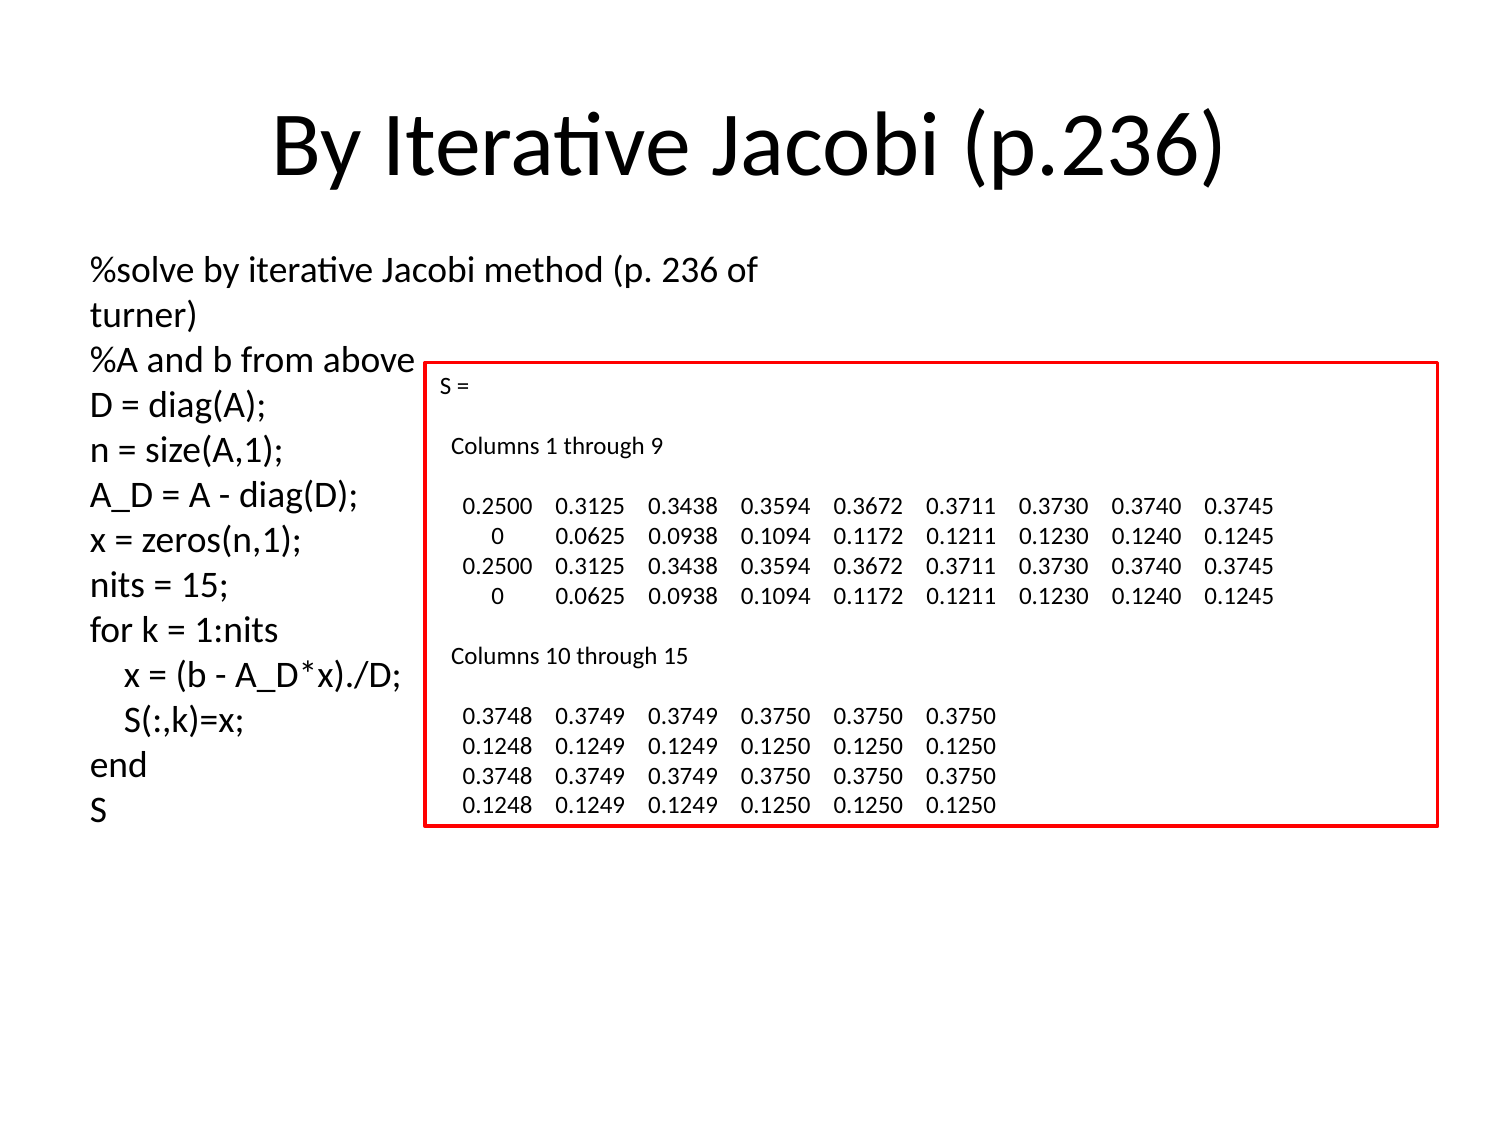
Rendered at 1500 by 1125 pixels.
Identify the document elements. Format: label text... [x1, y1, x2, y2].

text_box S = Columns 1 through 9 0.2500 0.3125 0.3438 0.3594 0.3672 0.3711 0.3730 0.3740 0.3745 0 0.0625 0.0938 0.1094 0.1172 0.1211 0.1230 0.1240 0.1245 0.2500 0.3125 0.3438 0.3594 0.3672 0.3711 0.3730 0.3740 0.3745 0 0.0625 0.0938 0.1094 0.1172 0.1211 0.1230 0.1240 0.1245 Columns 10 through 15 0.3748 0.3749 0.3749 0.3750 0.3750 0.3750 0.1248 0.1249 0.1249 0.1250 0.1250 0.1250 0.3748 0.3749 0.3749 0.3750 0.3750 0.3750 0.1248 0.1249 0.1249 0.1250 0.1250 0.1250 [425, 362, 1438, 827]
title By Iterative Jacobi (p.236) [75, 45, 1425, 233]
text_box %solve by iterative Jacobi method (p. 236 of turner) %A and b from above D = diag(A); n = size(A,1); A_D = A - diag(D); x = zeros(n,1); nits = 15; for k = 1:nits x = (b - A_D*x)./D; S(:,k)=x; end S [74, 237, 825, 838]
